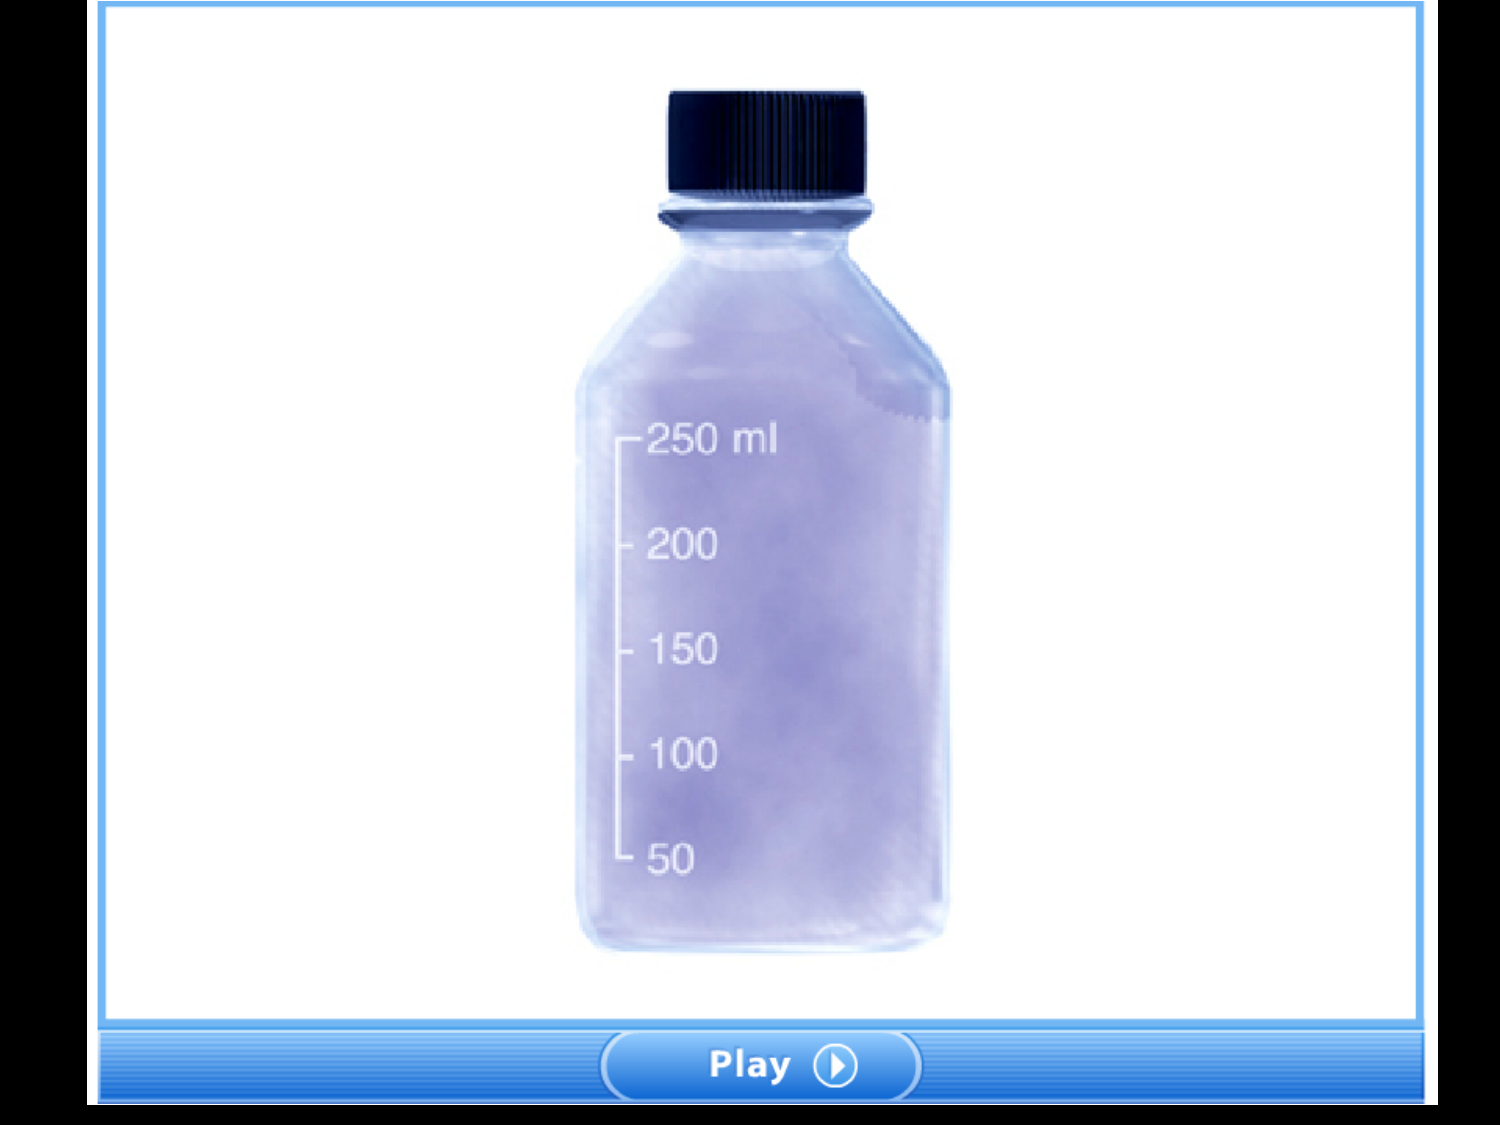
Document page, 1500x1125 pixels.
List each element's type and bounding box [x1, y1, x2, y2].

picture [88, 1, 1437, 1104]
